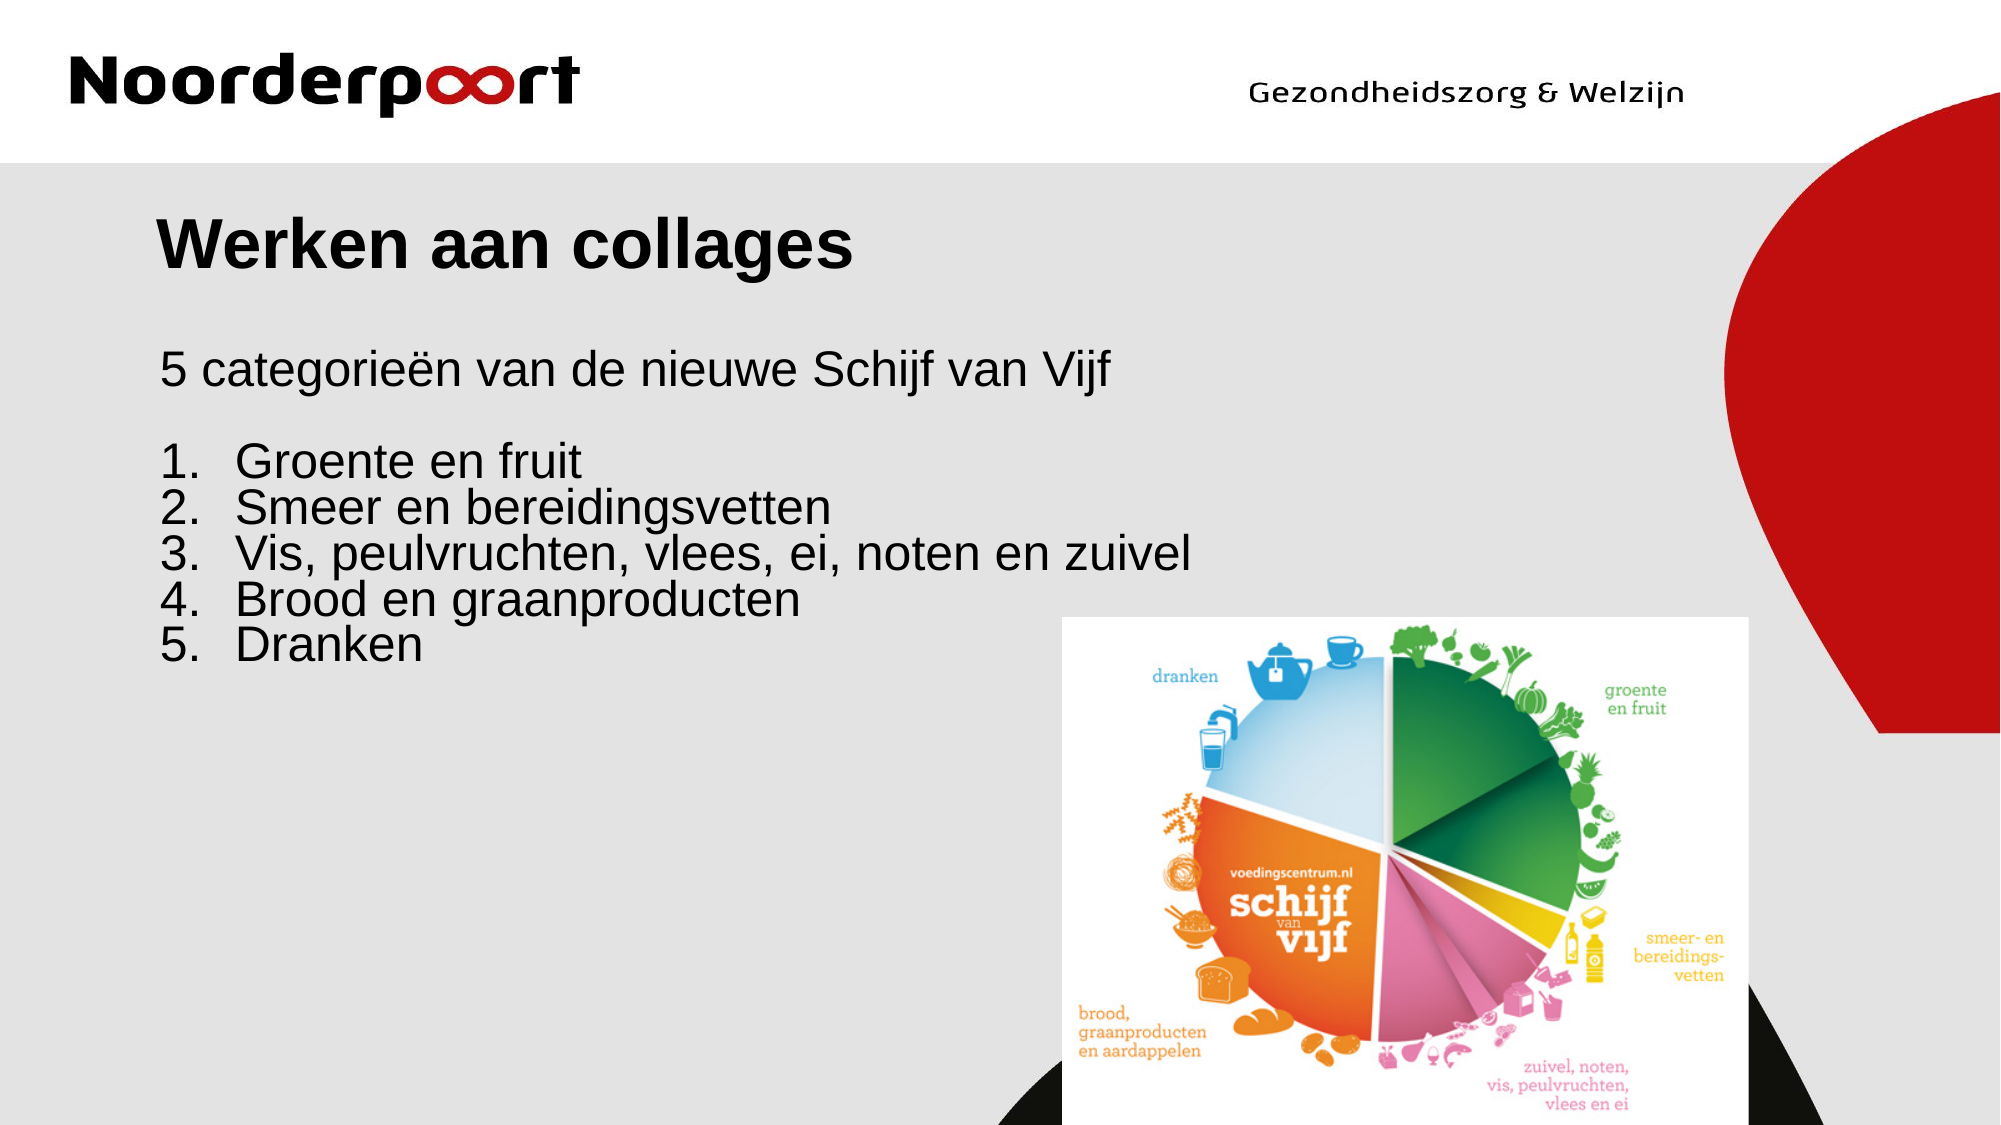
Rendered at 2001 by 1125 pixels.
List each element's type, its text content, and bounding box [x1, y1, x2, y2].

list 5 categorieën van de nieuwe Schijf van Vijf Groente en fruit Smeer en bereidingsvetten Vis, peulvruchten, vlees, ei, noten en zuivel Brood en graanproducten Dranken [144, 343, 1723, 927]
title Werken aan collages [141, 187, 1720, 294]
picture [0, 0, 2001, 1125]
